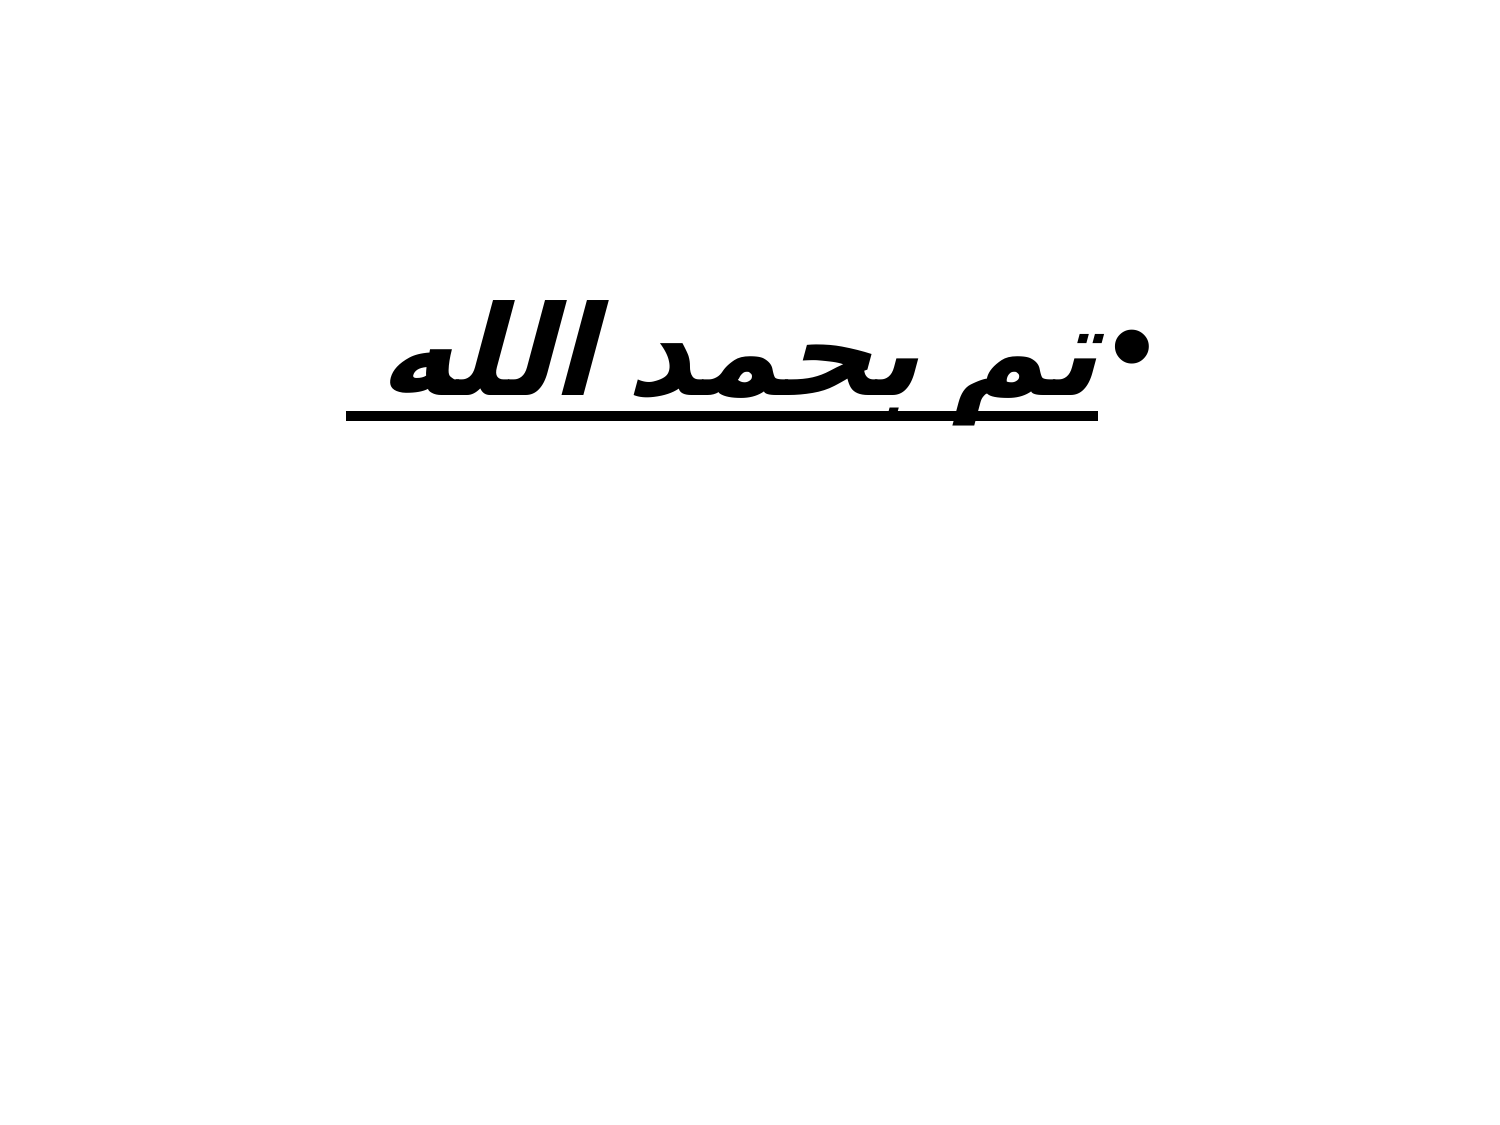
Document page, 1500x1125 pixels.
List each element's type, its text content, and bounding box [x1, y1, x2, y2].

list تم بحمد الله [75, 262, 1425, 1005]
